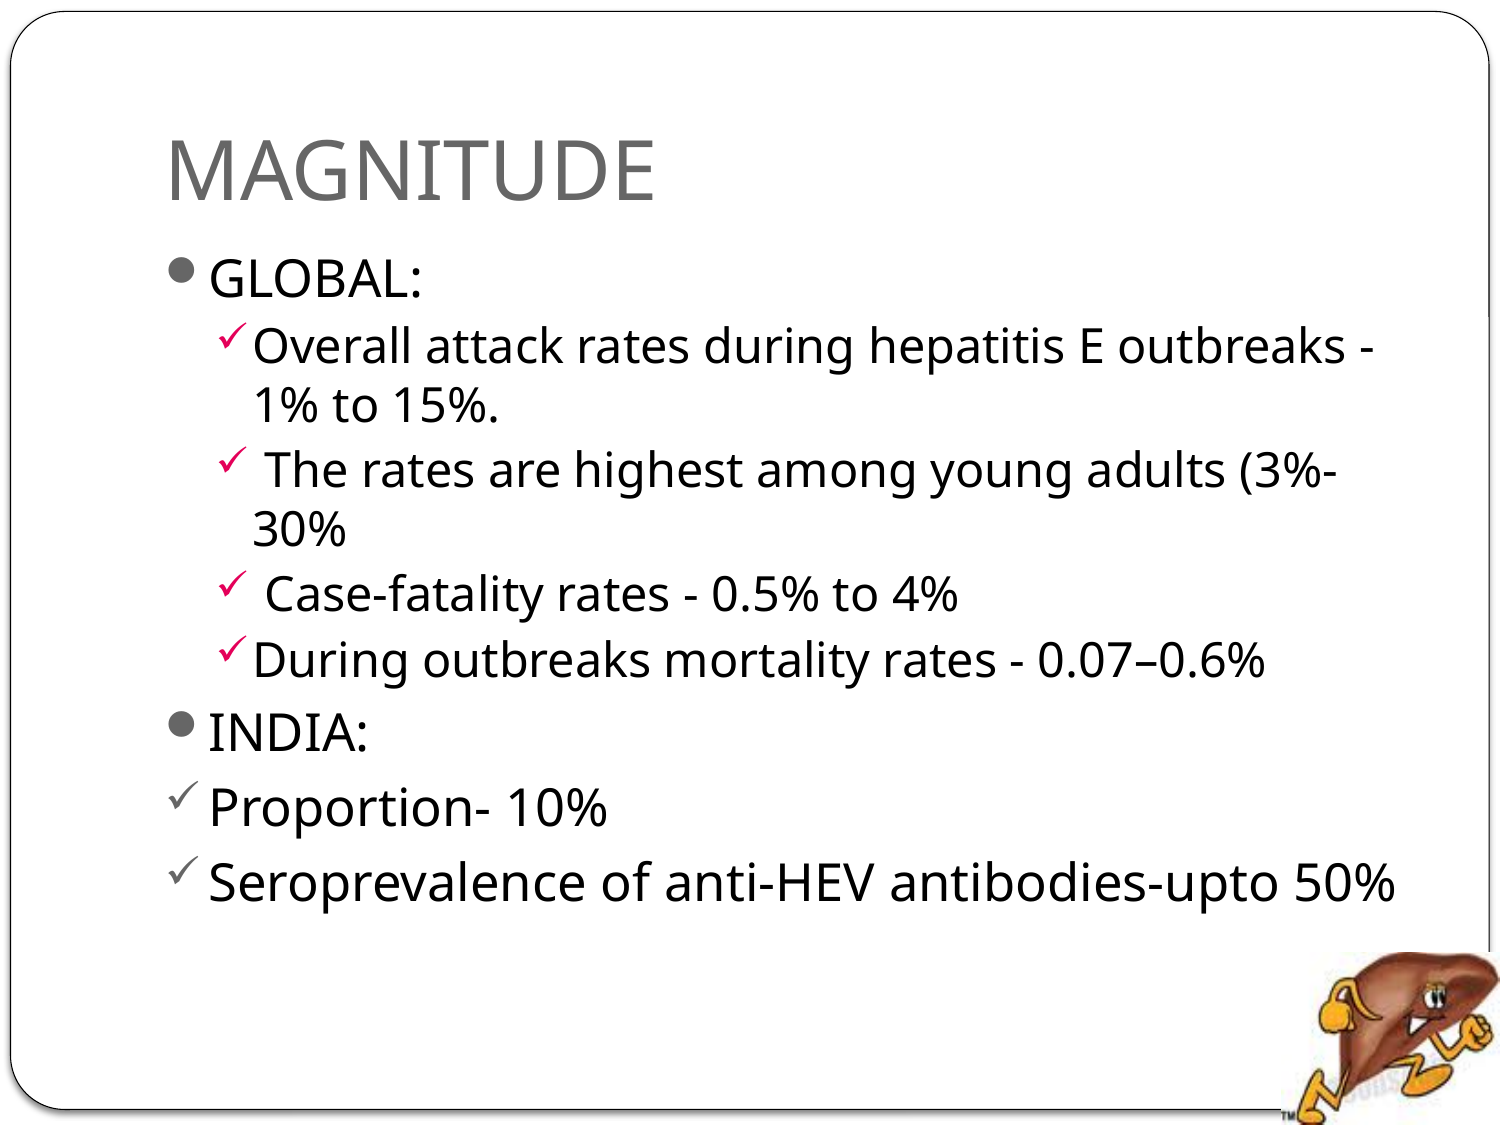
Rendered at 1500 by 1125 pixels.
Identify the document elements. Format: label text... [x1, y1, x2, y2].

title MAGNITUDE [150, 45, 1425, 233]
picture [1281, 951, 1500, 1125]
list GLOBAL: Overall attack rates during hepatitis E outbreaks - 1% to 15%. The rates are highest among young adults (3%-30% Case-fatality rates - 0.5% to 4% During outbreaks mortality rates - 0.07–0.6% INDIA: Proportion- 10% Seroprevalence of anti-HEV antibodies-upto 50% [150, 237, 1425, 988]
